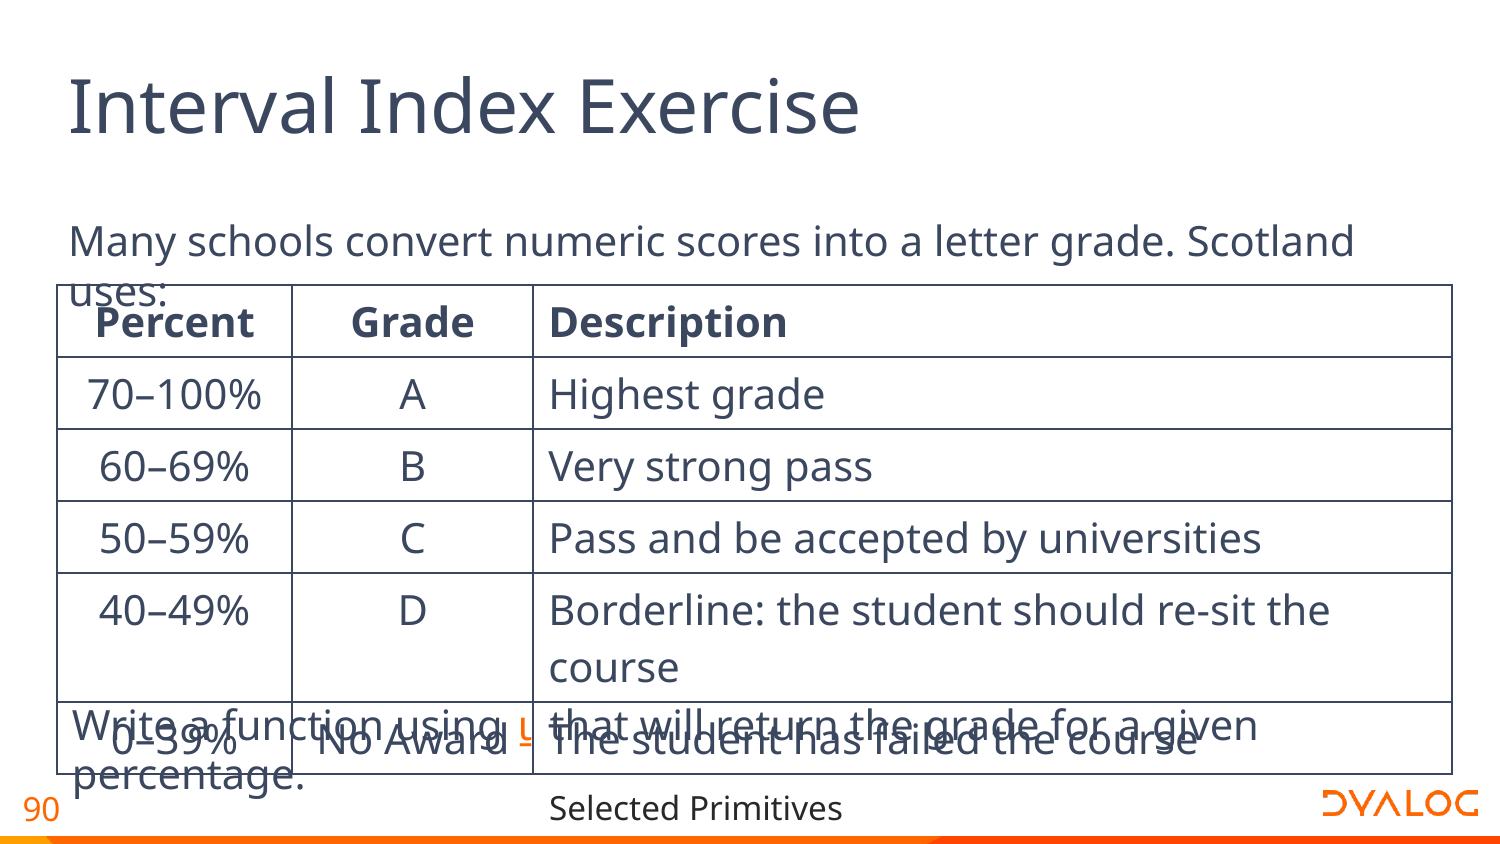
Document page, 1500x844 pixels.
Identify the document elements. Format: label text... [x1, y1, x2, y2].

table_cell 50–59% [58, 502, 291, 572]
table_cell 40–49% [58, 574, 291, 690]
table_cell Very strong pass [534, 430, 1451, 500]
table_cell D [293, 574, 532, 690]
table_header Percent [58, 286, 291, 356]
picture [1323, 790, 1478, 816]
table_header Grade [293, 286, 532, 356]
table_cell A [293, 358, 532, 428]
text_box Write a function using ⍸ that will return the grade for a given percentage. [57, 690, 1457, 806]
table_cell Pass and be accepted by universities [534, 502, 1451, 572]
picture [0, 836, 1500, 844]
table_header Description [534, 286, 1451, 356]
table_cell Highest grade [534, 358, 1451, 428]
table_cell 60–69% [58, 430, 291, 500]
title Interval Index Exercise [53, 43, 1453, 157]
table_cell C [293, 502, 532, 572]
table_cell B [293, 430, 532, 500]
table_cell 70–100% [58, 358, 291, 428]
list Many schools convert numeric scores into a letter grade. Scotland uses: [53, 207, 1453, 740]
table_cell Borderline: the student should re-sit the course [534, 574, 1451, 690]
